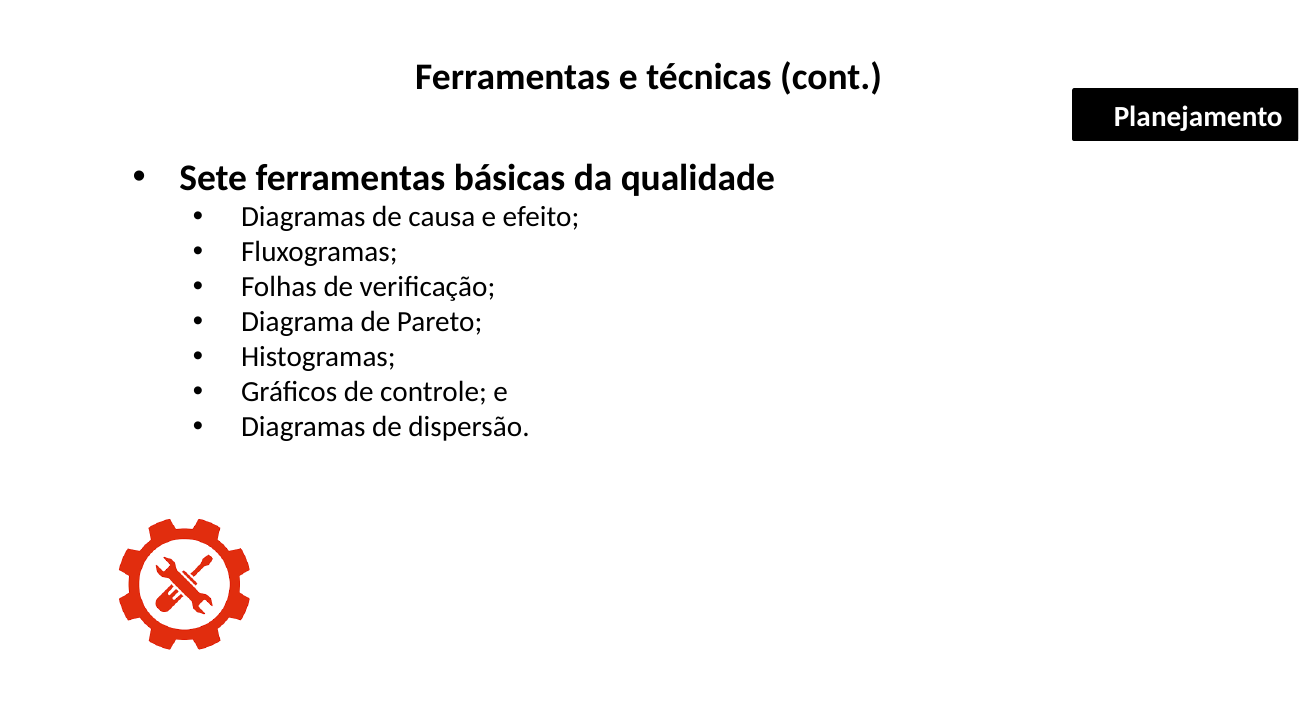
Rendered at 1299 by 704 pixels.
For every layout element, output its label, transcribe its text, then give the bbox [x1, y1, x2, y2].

picture [117, 517, 251, 651]
text_box Sete ferramentas básicas da qualidade Diagramas de causa e efeito; Fluxogramas; Folhas de verificação; Diagrama de Pareto; Histogramas; Gráficos de controle; e Diagramas de dispersão. [117, 145, 1181, 454]
text_box Ferramentas e técnicas (cont.) [0, 44, 1299, 106]
text_box Planejamento [1074, 90, 1299, 140]
